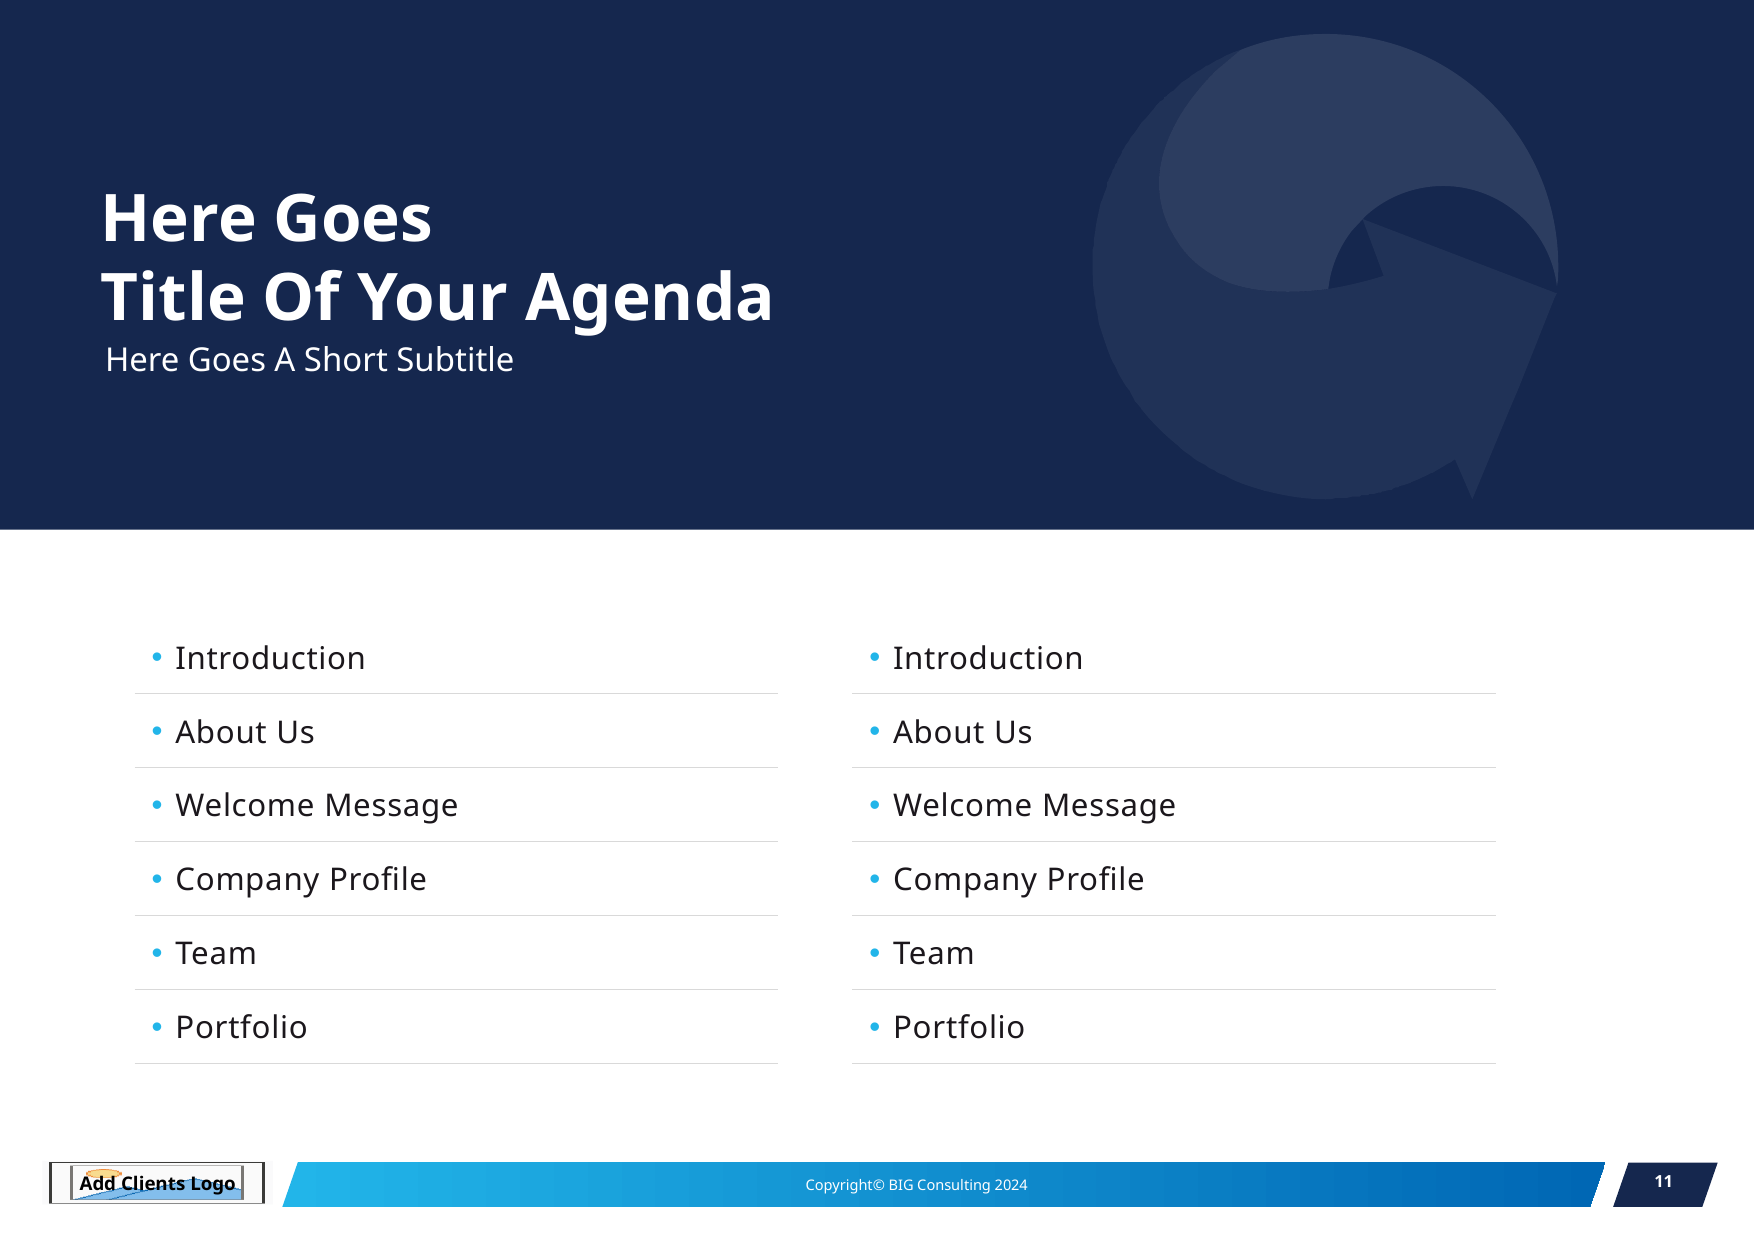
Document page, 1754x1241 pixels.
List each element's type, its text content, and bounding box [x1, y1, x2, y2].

table_cell Team [854, 916, 1494, 989]
table_header Introduction [854, 621, 1494, 693]
table_cell Portfolio [136, 990, 777, 1063]
table_cell Portfolio [854, 990, 1494, 1063]
picture [42, 1160, 273, 1205]
text_box [0, 0, 1754, 531]
table_cell About Us [136, 694, 777, 767]
table_cell Company Profile [854, 842, 1494, 915]
text_box Here Goes Title Of Your Agenda [85, 168, 881, 342]
table_header Introduction [136, 621, 777, 693]
table_cell Welcome Message [854, 768, 1494, 841]
table_cell About Us [854, 694, 1494, 767]
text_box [1092, 33, 1559, 500]
slide_number 11 [1625, 1167, 1703, 1198]
text_box Here Goes A Short Subtitle [90, 330, 701, 385]
table_cell Team [136, 916, 777, 989]
table_cell Welcome Message [136, 768, 777, 841]
table_cell Company Profile [136, 842, 777, 915]
